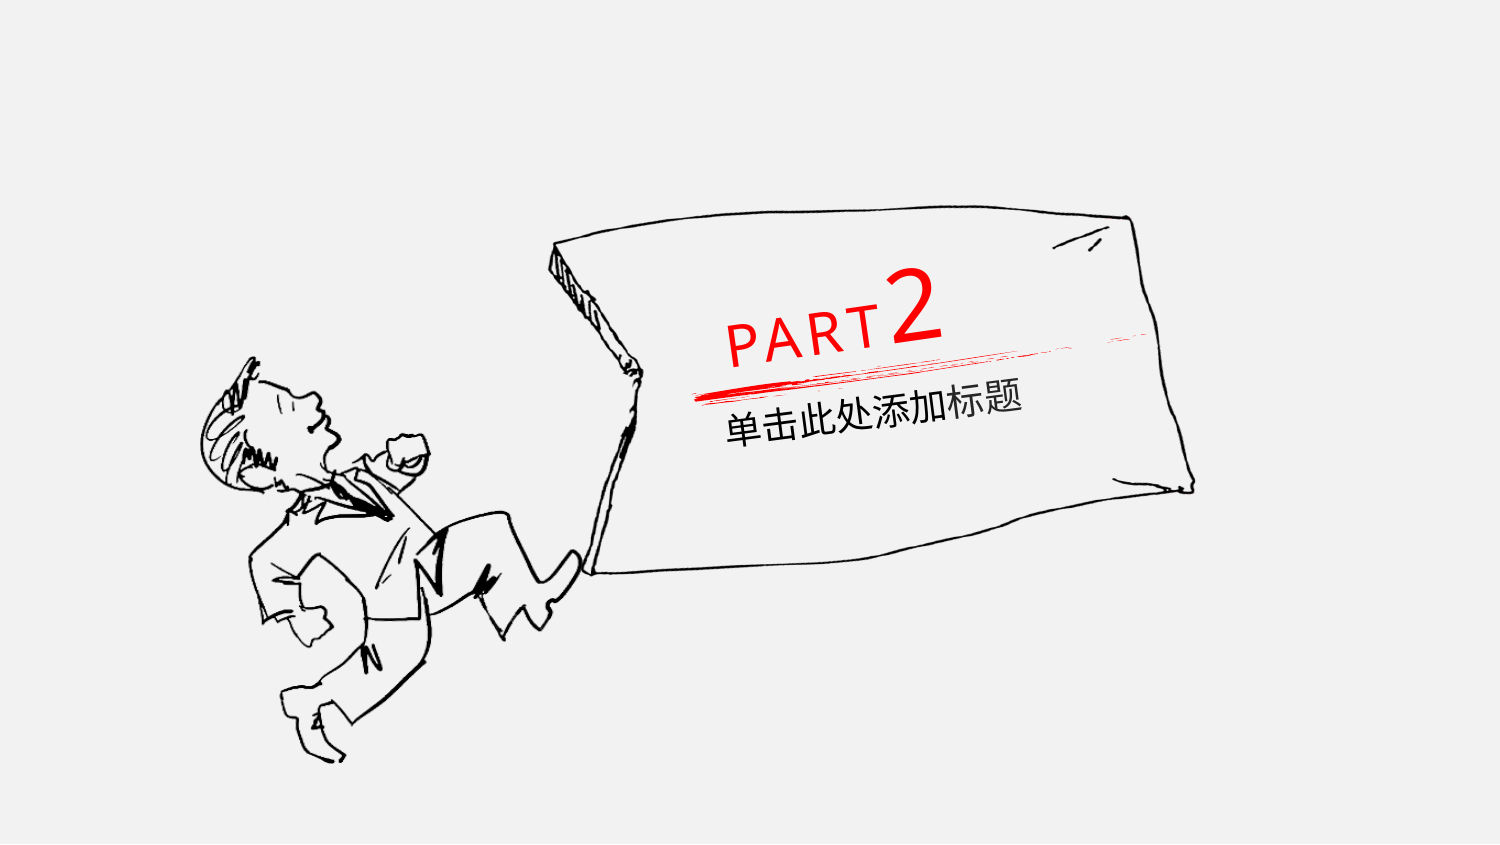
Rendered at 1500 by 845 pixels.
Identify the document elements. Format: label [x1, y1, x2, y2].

text_box [689, 360, 1150, 380]
picture [200, 122, 1241, 764]
